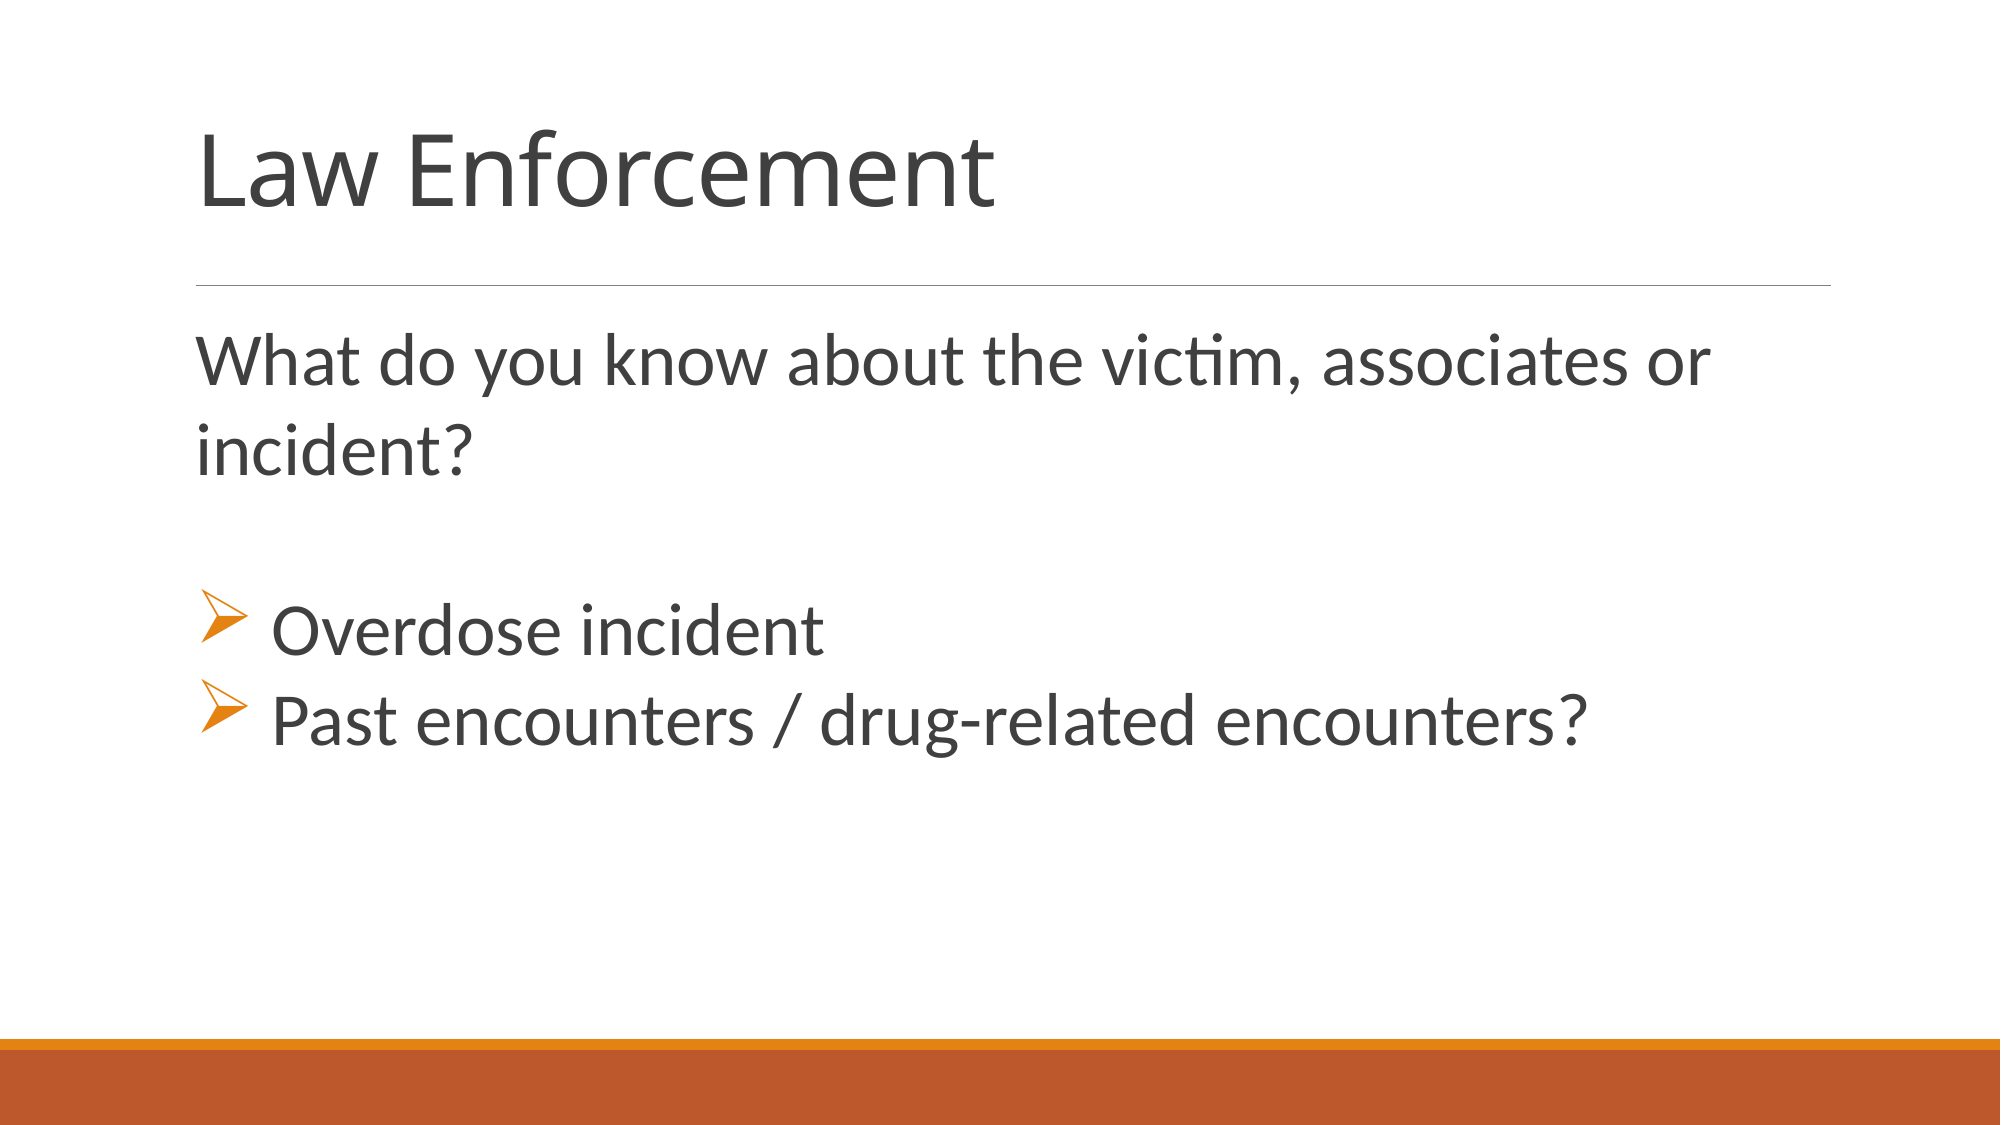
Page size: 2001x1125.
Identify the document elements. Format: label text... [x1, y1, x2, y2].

title Law Enforcement [180, 47, 1830, 285]
list What do you know about the victim, associates or incident? Overdose incident Past encounters / drug-related encounters? [180, 302, 1830, 963]
